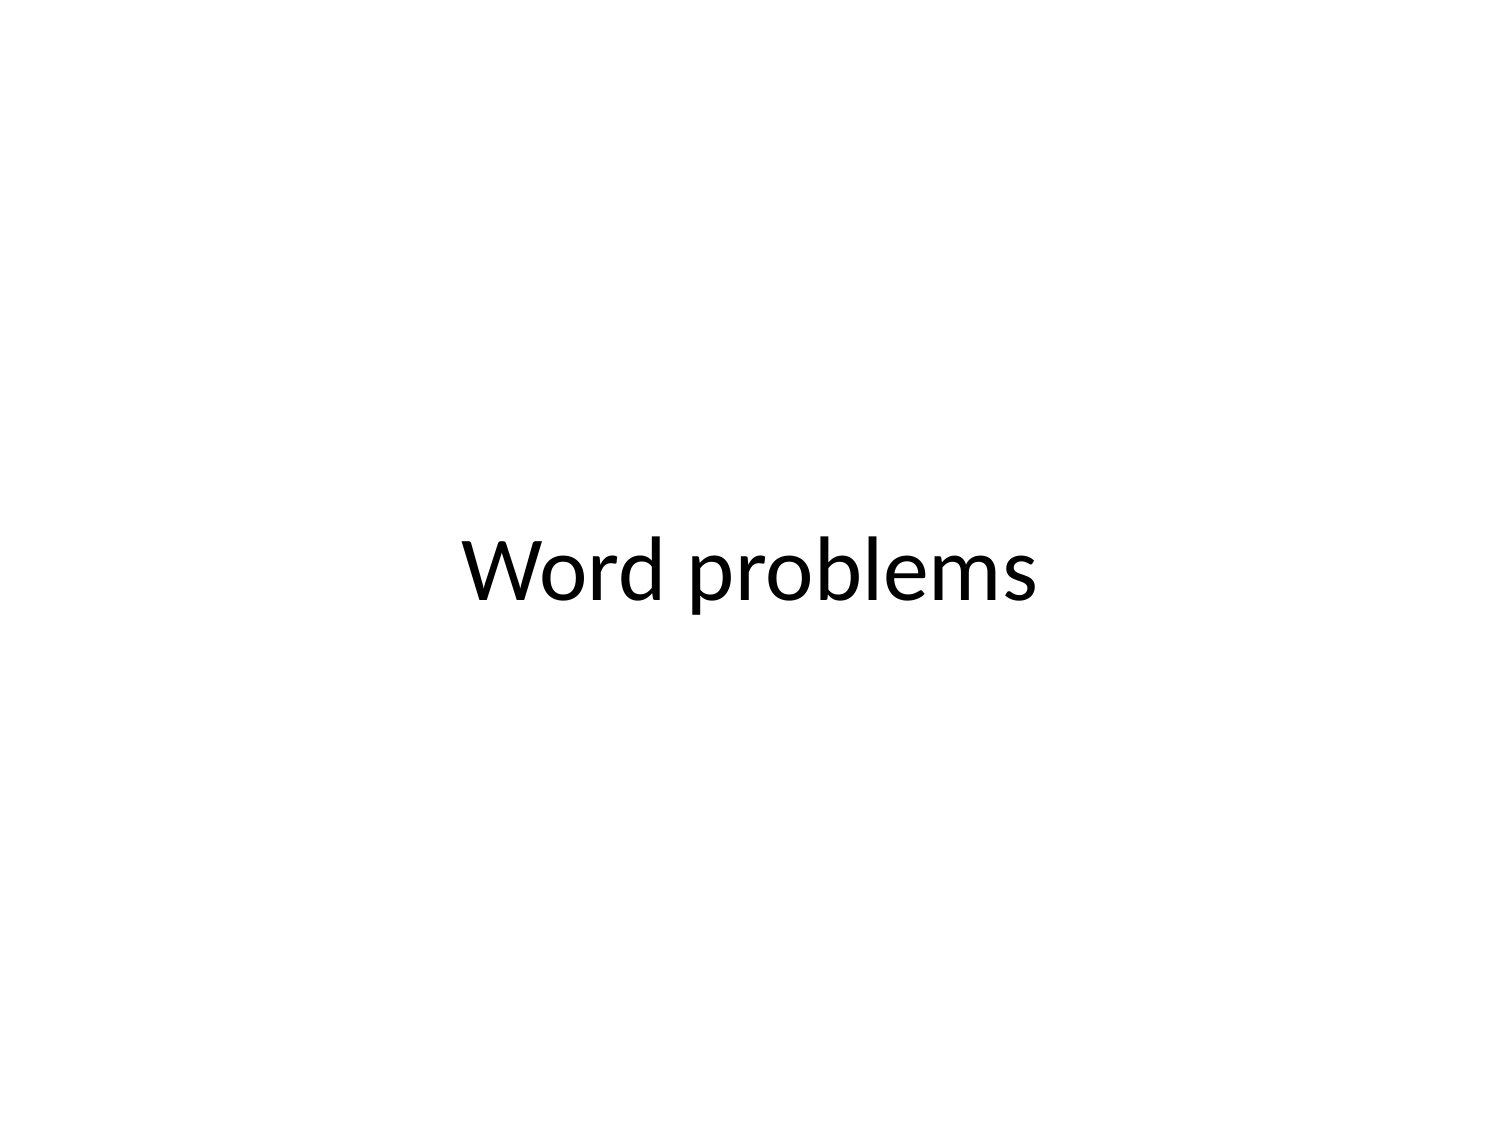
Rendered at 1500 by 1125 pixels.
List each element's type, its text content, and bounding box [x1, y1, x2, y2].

title Word problems [75, 470, 1425, 658]
